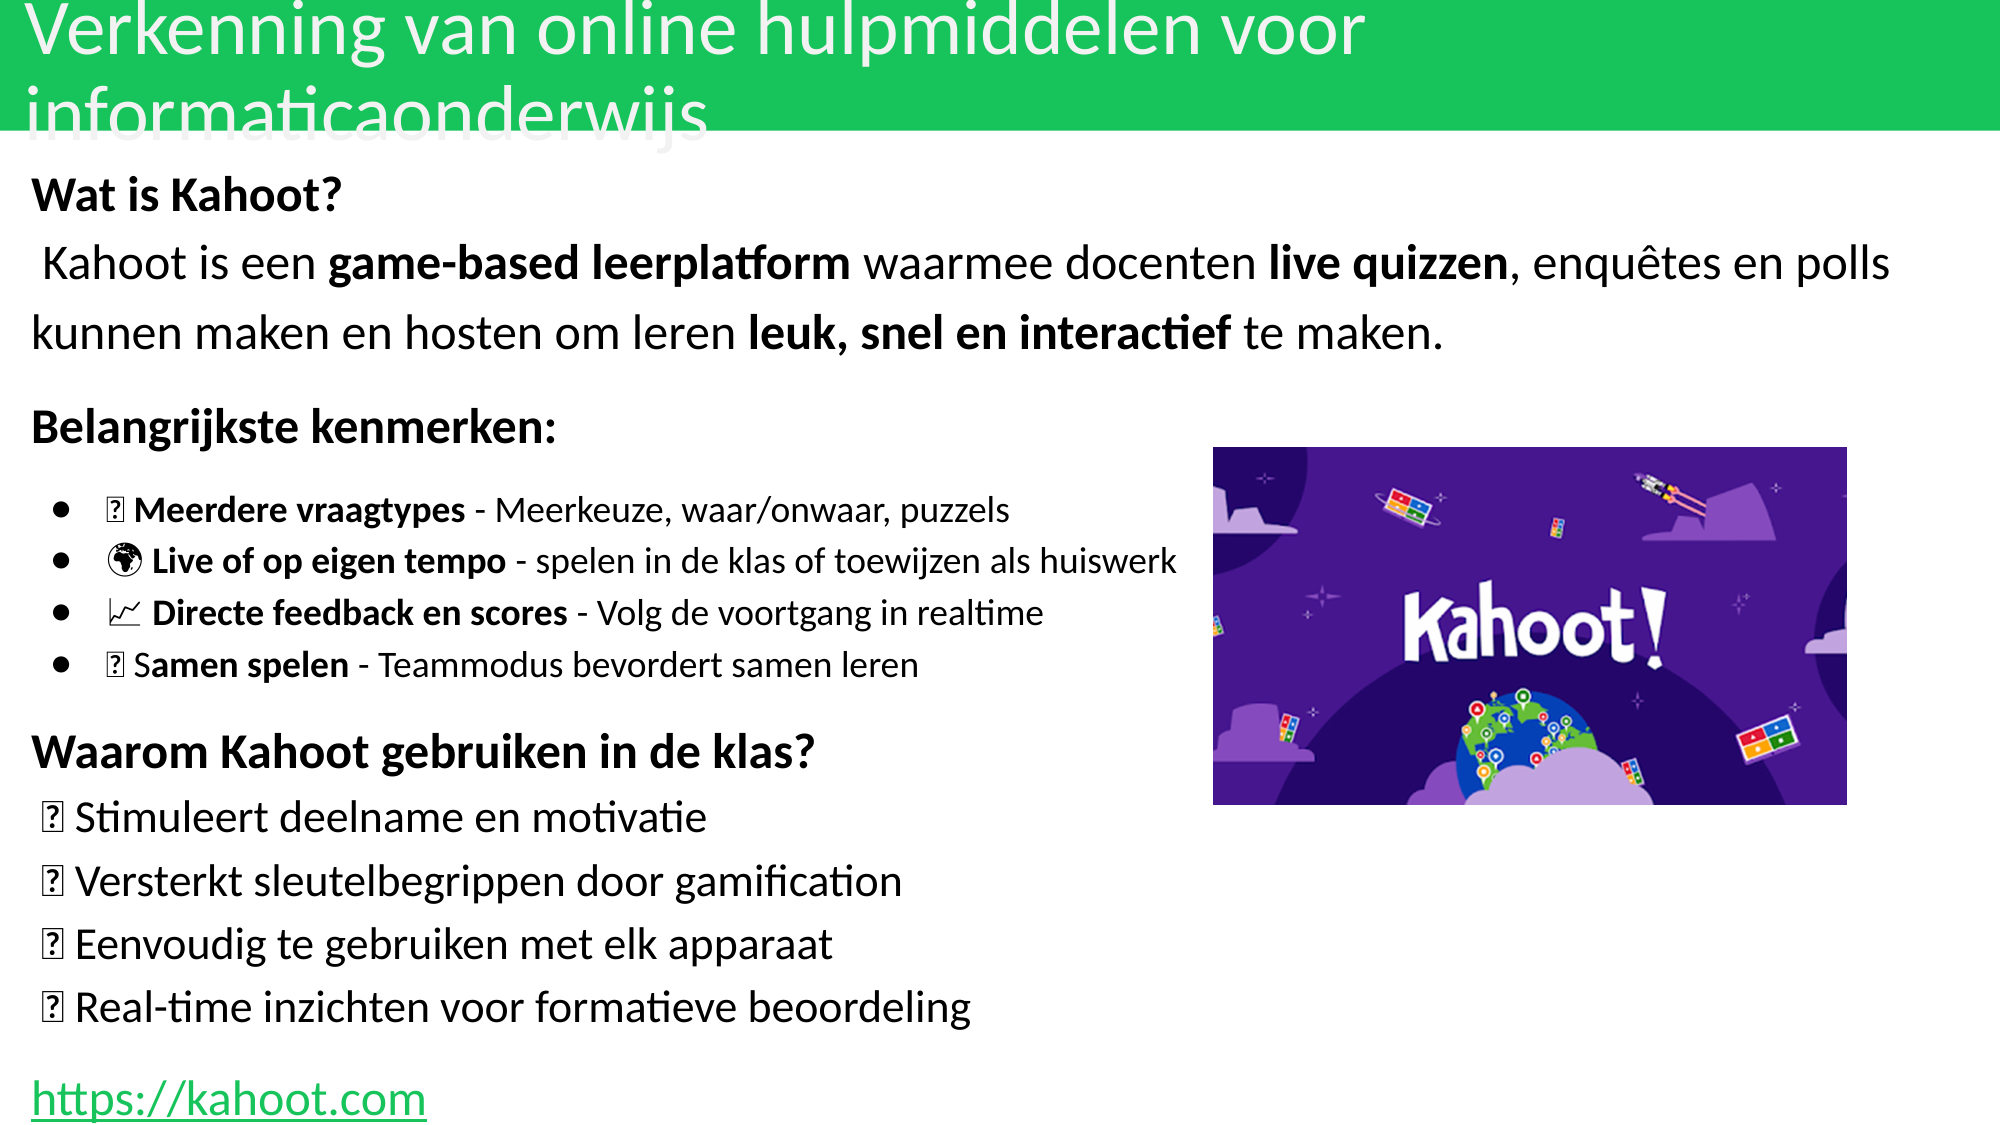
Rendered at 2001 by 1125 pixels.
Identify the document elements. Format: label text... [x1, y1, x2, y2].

title Verkenning van online hulpmiddelen voor informaticaonderwijs [16, 13, 1976, 131]
picture [1213, 447, 1847, 805]
list Wat is Kahoot? Kahoot is een game-based leerplatform waarmee docenten live quizzen, enquêtes en polls kunnen maken en hosten om leren leuk, snel en interactief te maken. Belangrijkste kenmerken: 🧩 Meerdere vraagtypes - Meerkeuze, waar/onwaar, puzzels 🌍 Live of op eigen tempo - spelen in de klas of toewijzen als huiswerk 📈 Directe feedback en scores - Volg de voortgang in realtime 👥 Samen spelen - Teammodus bevordert samen leren Waarom Kahoot gebruiken in de klas? ✅ Stimuleert deelname en motivatie ✅ Versterkt sleutelbegrippen door gamification ✅ Eenvoudig te gebruiken met elk apparaat ✅ Real-time inzichten voor formatieve beoordeling https://kahoot.com [16, 144, 1976, 1108]
